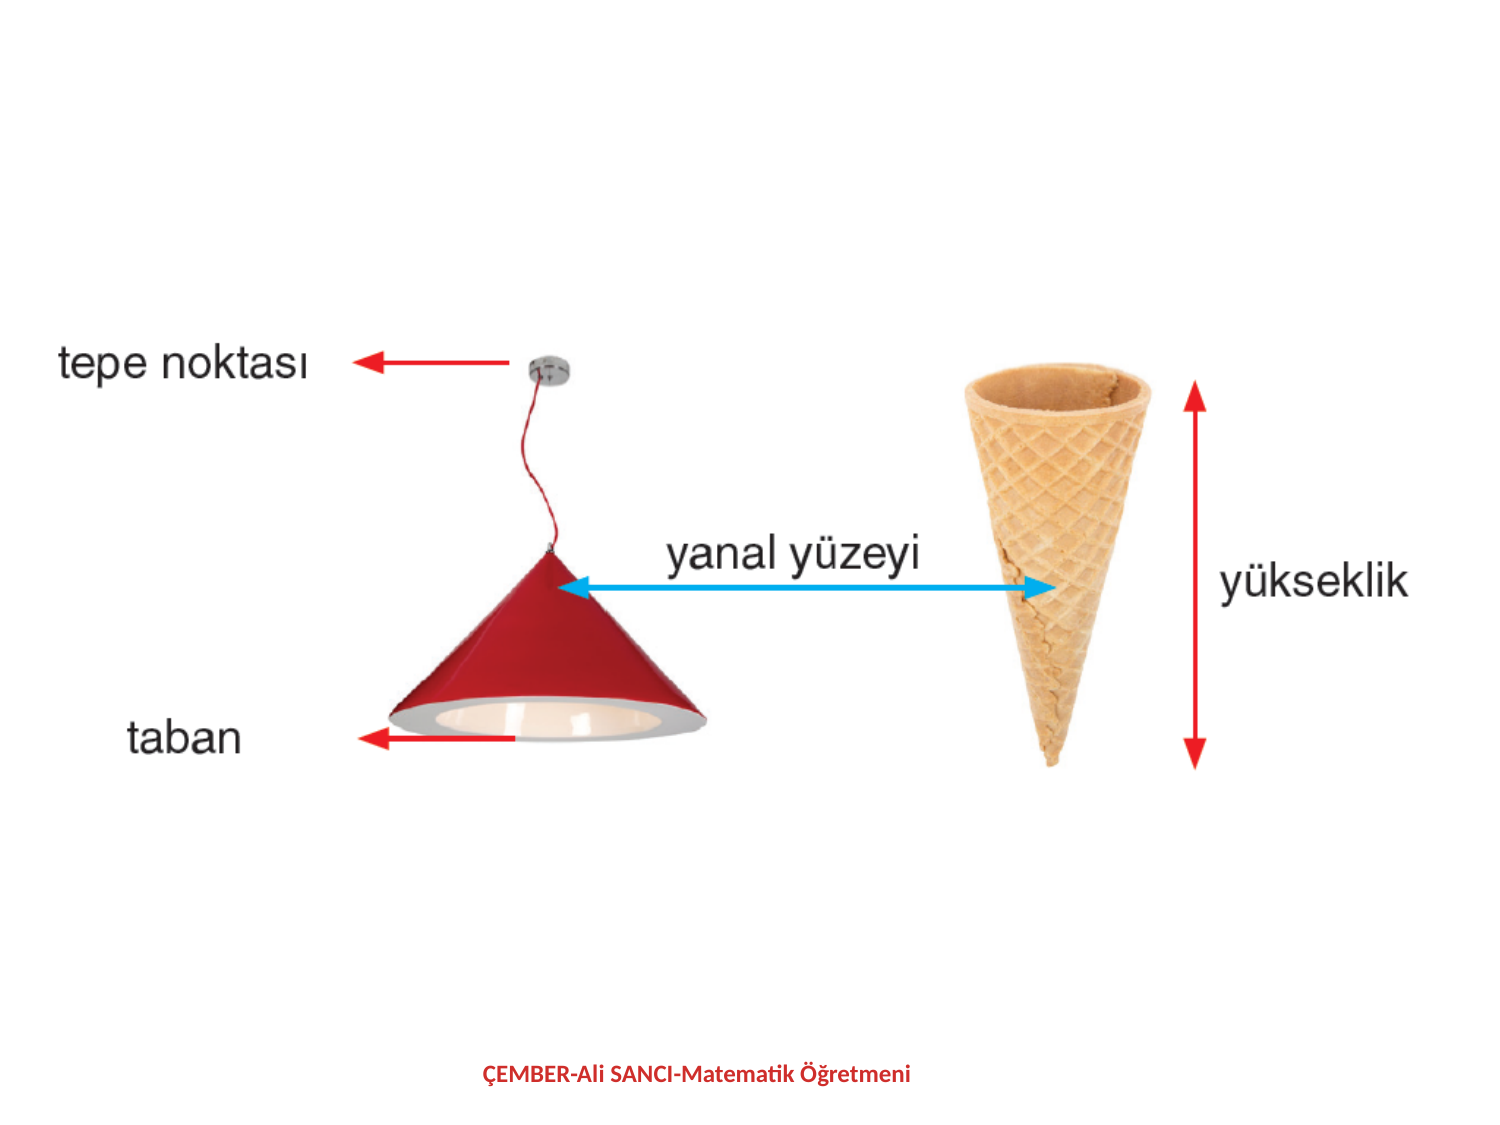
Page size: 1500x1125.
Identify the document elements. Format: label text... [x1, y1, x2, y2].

picture [41, 314, 1454, 797]
footer ÇEMBER-Ali SANCI-Matematik Öğretmeni [407, 1042, 988, 1103]
